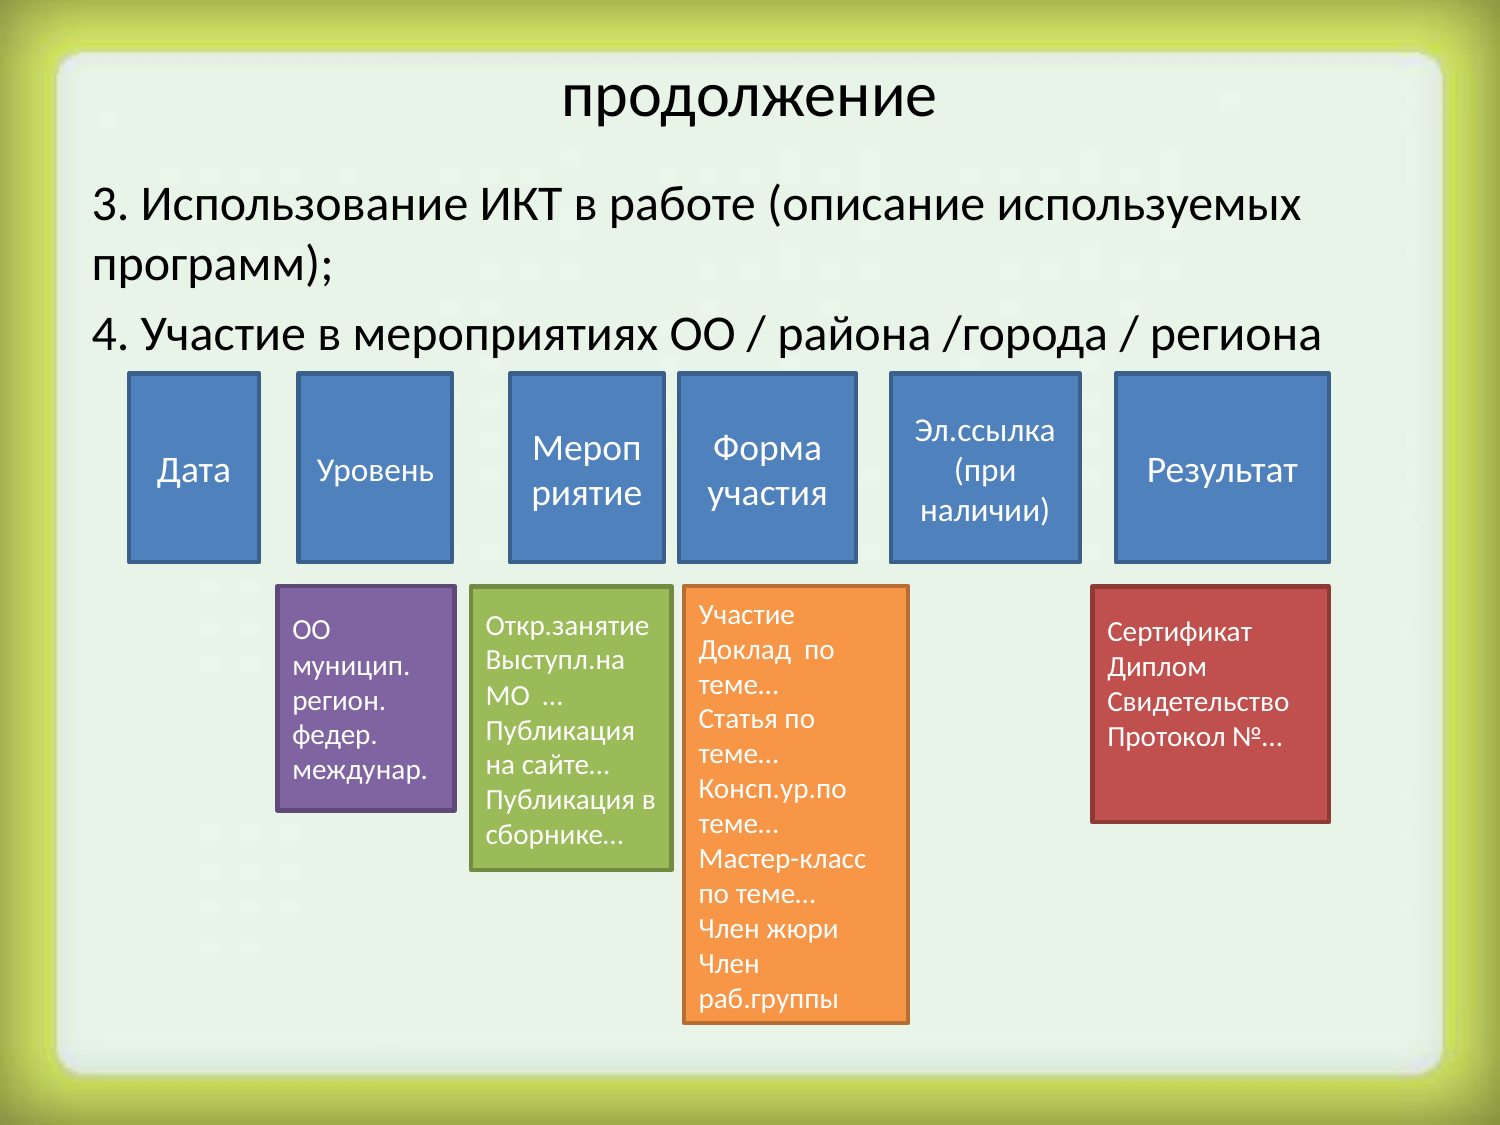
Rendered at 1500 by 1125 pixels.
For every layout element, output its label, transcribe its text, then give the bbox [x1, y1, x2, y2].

text_box Дата [127, 371, 261, 564]
text_box Результат [1114, 371, 1331, 564]
text_box Уровень [296, 371, 454, 564]
text_box Эл.ссылка (при наличии) [889, 371, 1082, 564]
text_box Форма участия [677, 371, 858, 564]
picture [0, 0, 1500, 1125]
title продолжение [75, 45, 1425, 138]
text_box ОО муницип. регион. федер. междунар. [275, 584, 457, 813]
text_box Сертификат Диплом Свидетельство Протокол №… [1090, 584, 1331, 824]
text_box Участие Доклад по теме… Статья по теме… Консп.ур.по теме… Мастер-класс по теме… Член жюри Член раб.группы [682, 584, 910, 1025]
text_box Мероприятие [508, 371, 666, 564]
text_box Откр.занятие Выступл.на МО … Публикация на сайте… Публикация в сборнике… [469, 584, 674, 872]
list 3. Использование ИКТ в работе (описание используемых программ); 4. Участие в мероприятиях ОО / района /города / региона [76, 163, 1427, 906]
